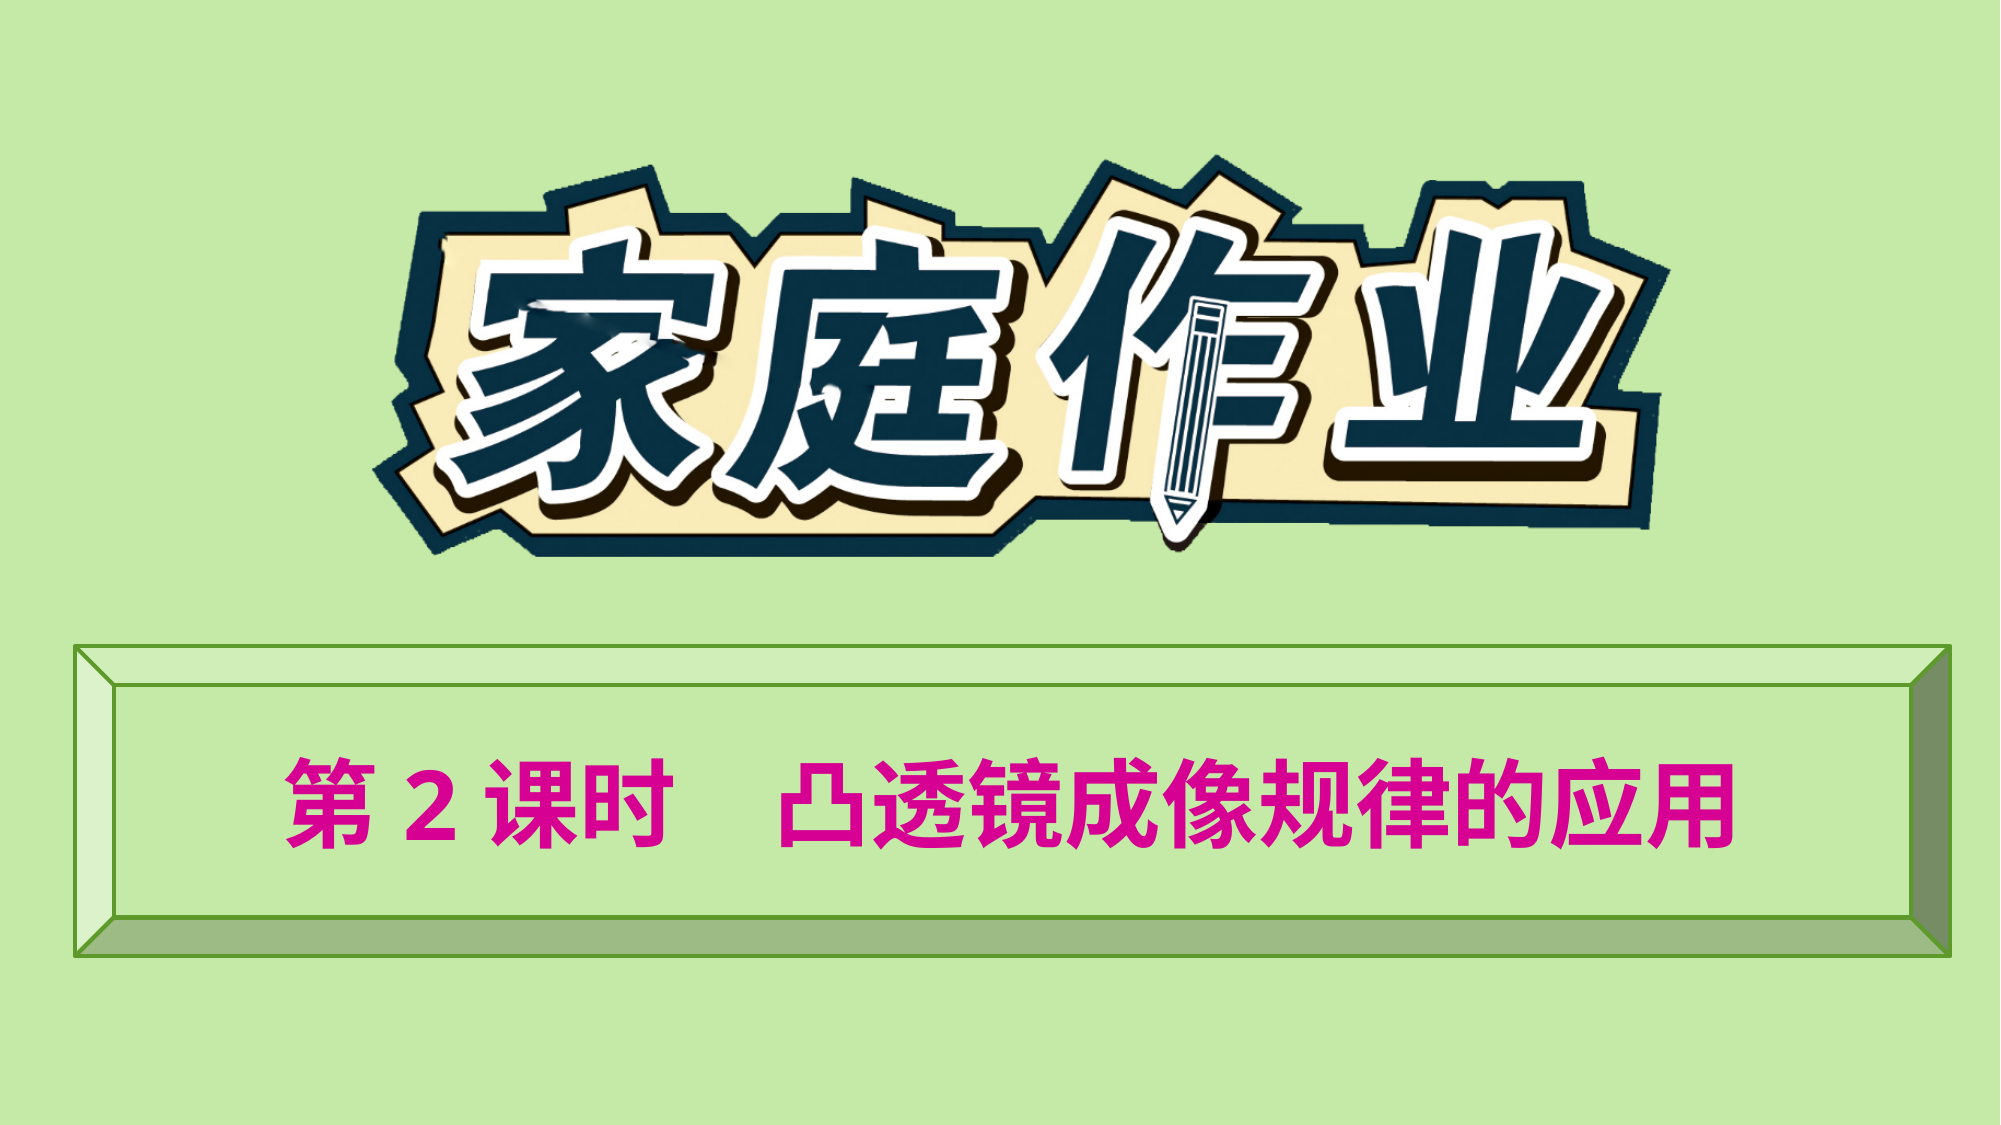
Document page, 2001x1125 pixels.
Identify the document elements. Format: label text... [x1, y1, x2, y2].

picture [369, 87, 1675, 644]
text_box 第2课时 凸透镜成像规律的应用 [73, 644, 1952, 958]
